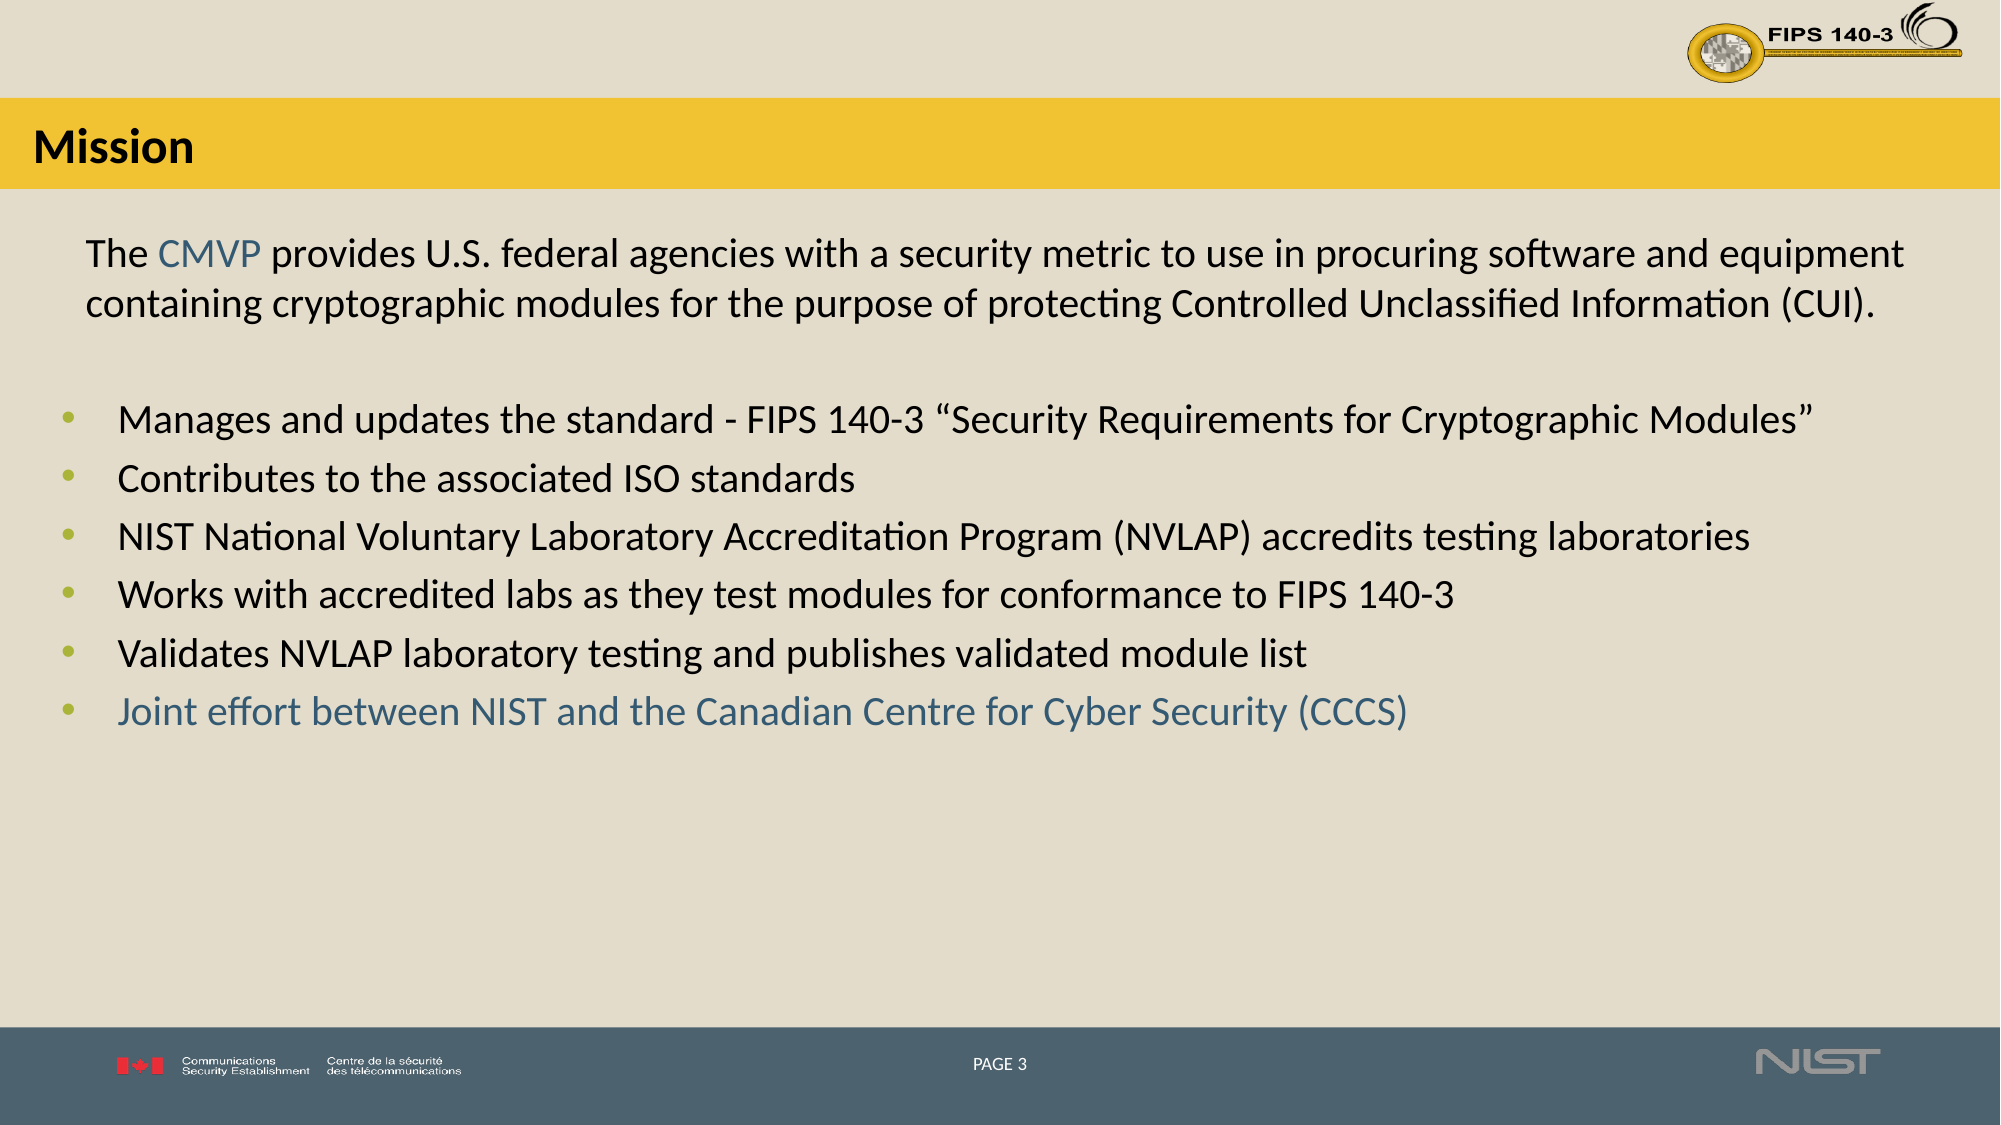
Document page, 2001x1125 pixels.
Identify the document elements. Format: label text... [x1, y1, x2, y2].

picture [1672, 0, 2000, 97]
picture [117, 1057, 461, 1076]
list The CMVP provides U.S. federal agencies with a security metric to use in procuring software and equipment containing cryptographic modules for the purpose of protecting Controlled Unclassified Information (CUI). Manages and updates the standard - FIPS 140-3 “Security Requirements for Cryptographic Modules” Contributes to the associated ISO standards NIST National Voluntary Laboratory Accreditation Program (NVLAP) accredits testing laboratories Works with accredited labs as they test modules for conformance to FIPS 140-3 Validates NVLAP laboratory testing and publishes validated module list Joint effort between NIST and the Canadian Centre for Cyber Security (CCCS) [46, 217, 1962, 871]
picture [1748, 1043, 1886, 1079]
title Mission [0, 97, 2000, 189]
